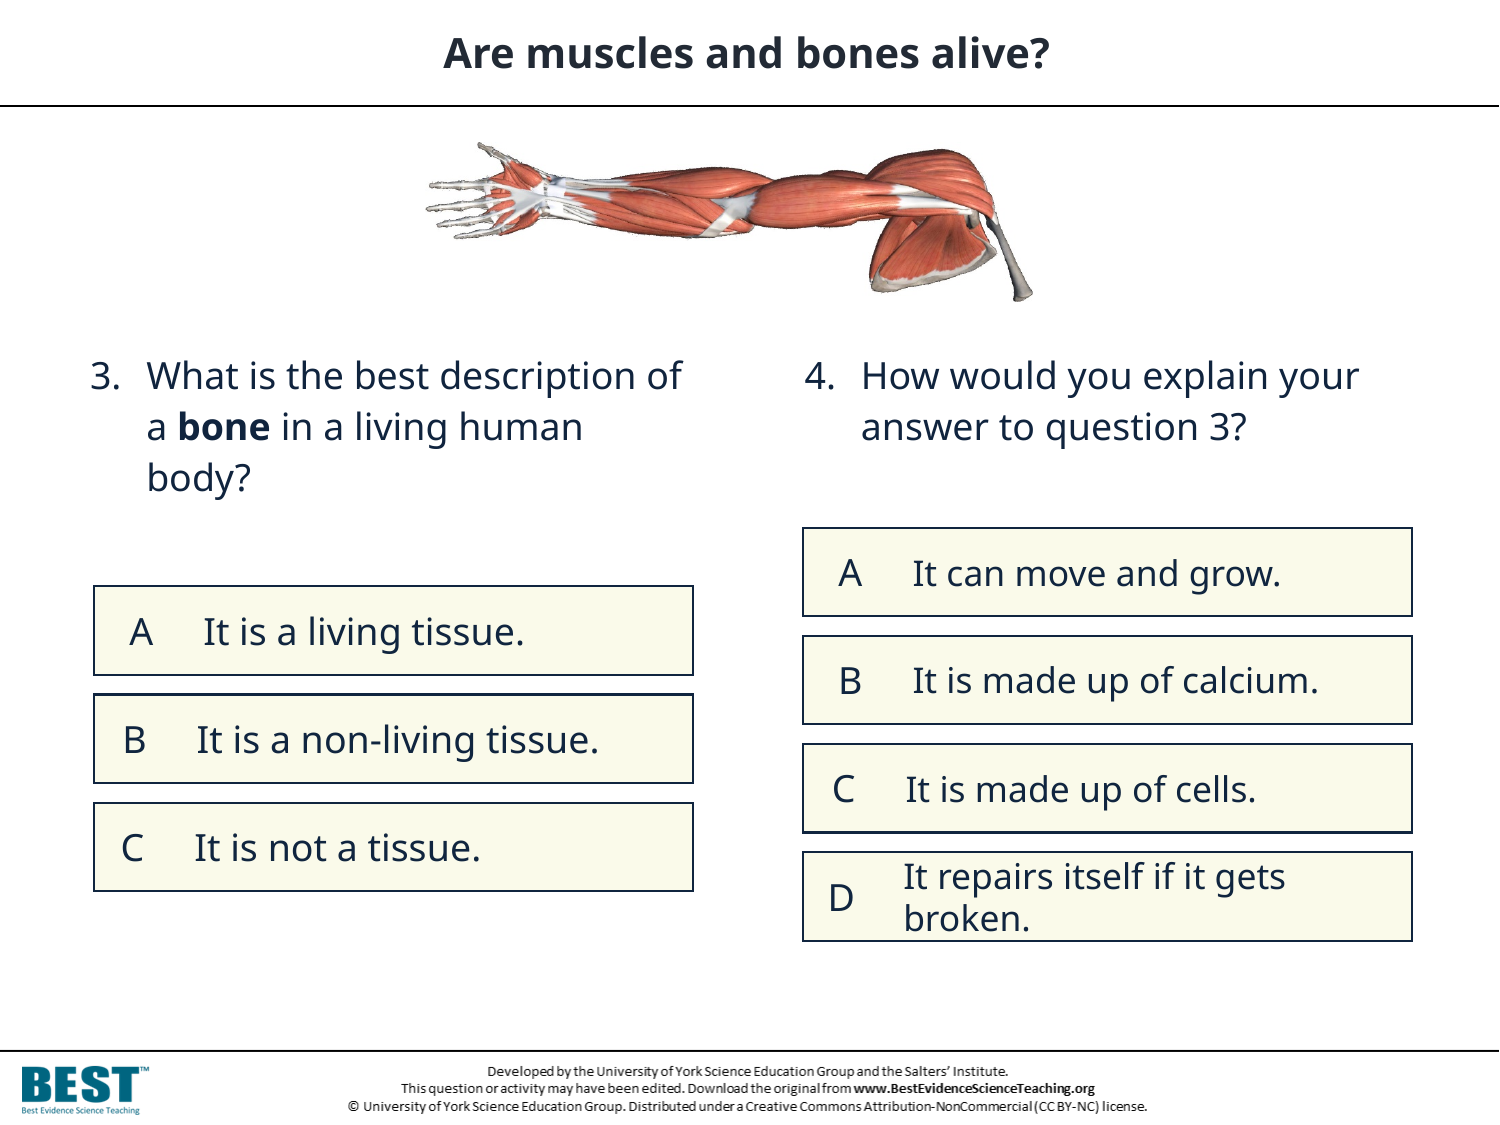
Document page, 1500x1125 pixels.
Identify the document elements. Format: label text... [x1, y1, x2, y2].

picture [0, 105, 1500, 1125]
text_box Are muscles and bones alive? [23, 4, 1471, 99]
